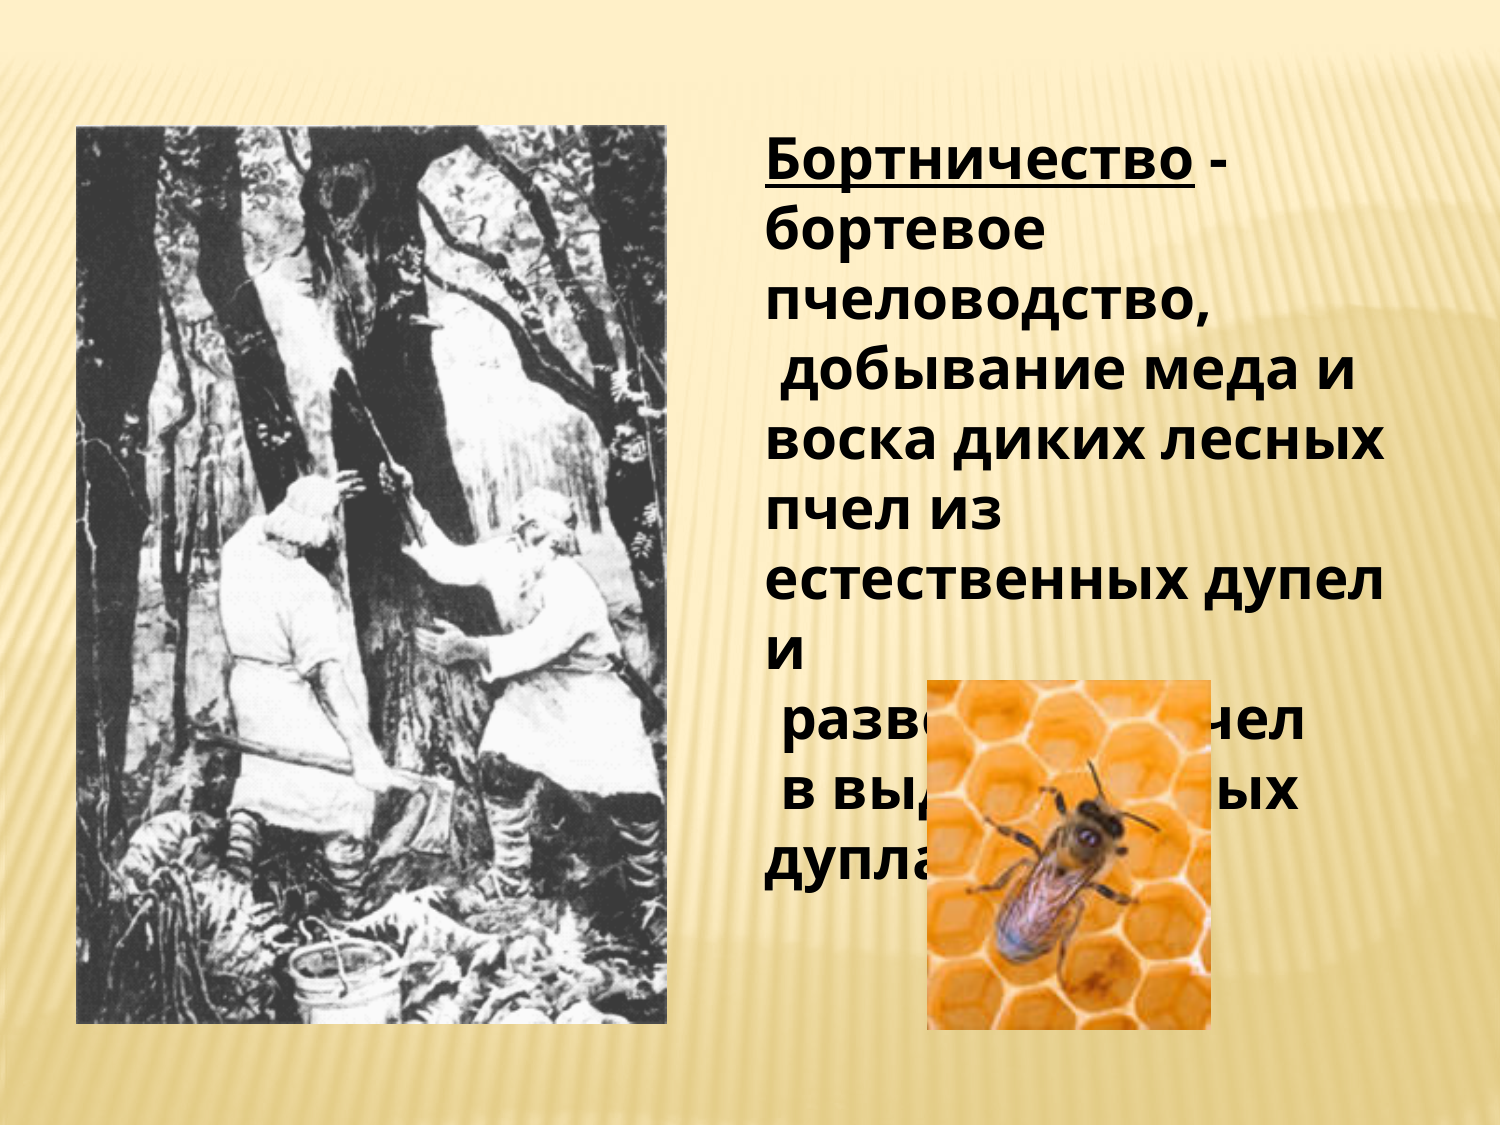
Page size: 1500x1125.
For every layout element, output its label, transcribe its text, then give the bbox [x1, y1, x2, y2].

picture [75, 125, 667, 1024]
picture [926, 680, 1211, 1030]
text_box Бортничество - бортевое пчеловодство, добывание меда и воска диких лесных пчел из естественных дупел и разведение пчел в выдолбленных дуплах. [750, 113, 1424, 899]
